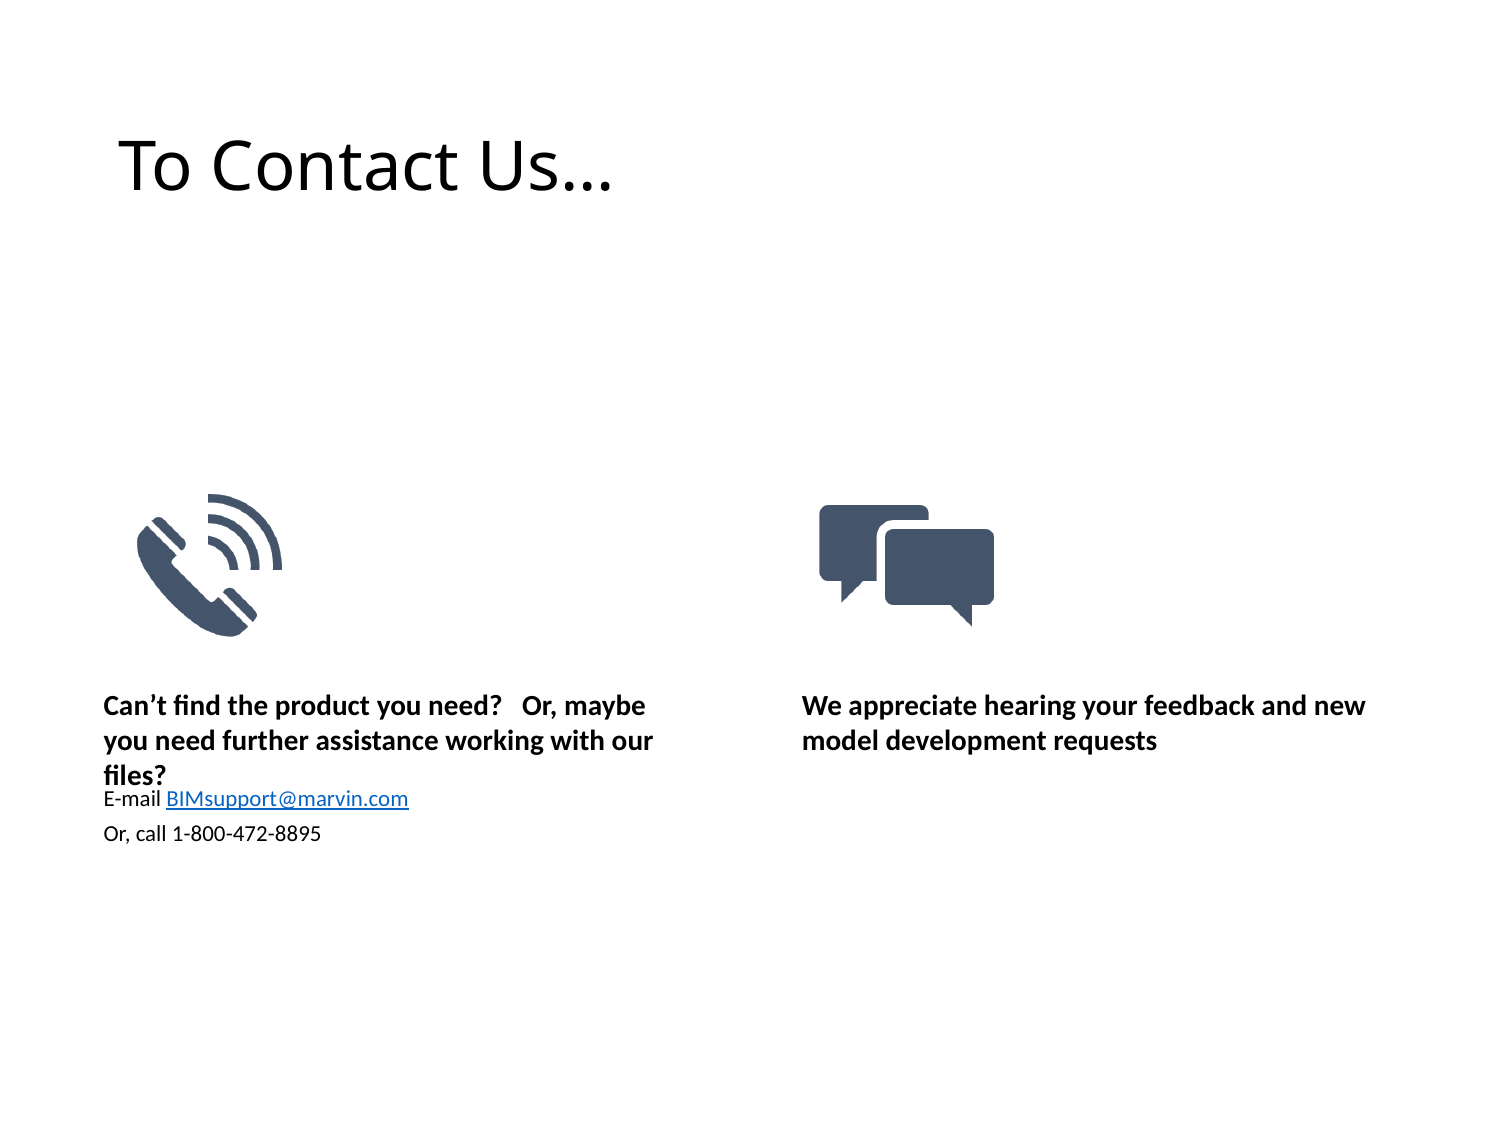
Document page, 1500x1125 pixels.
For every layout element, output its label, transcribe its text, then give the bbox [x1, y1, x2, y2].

title To Contact Us… [103, 59, 1397, 278]
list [103, 299, 1397, 1014]
